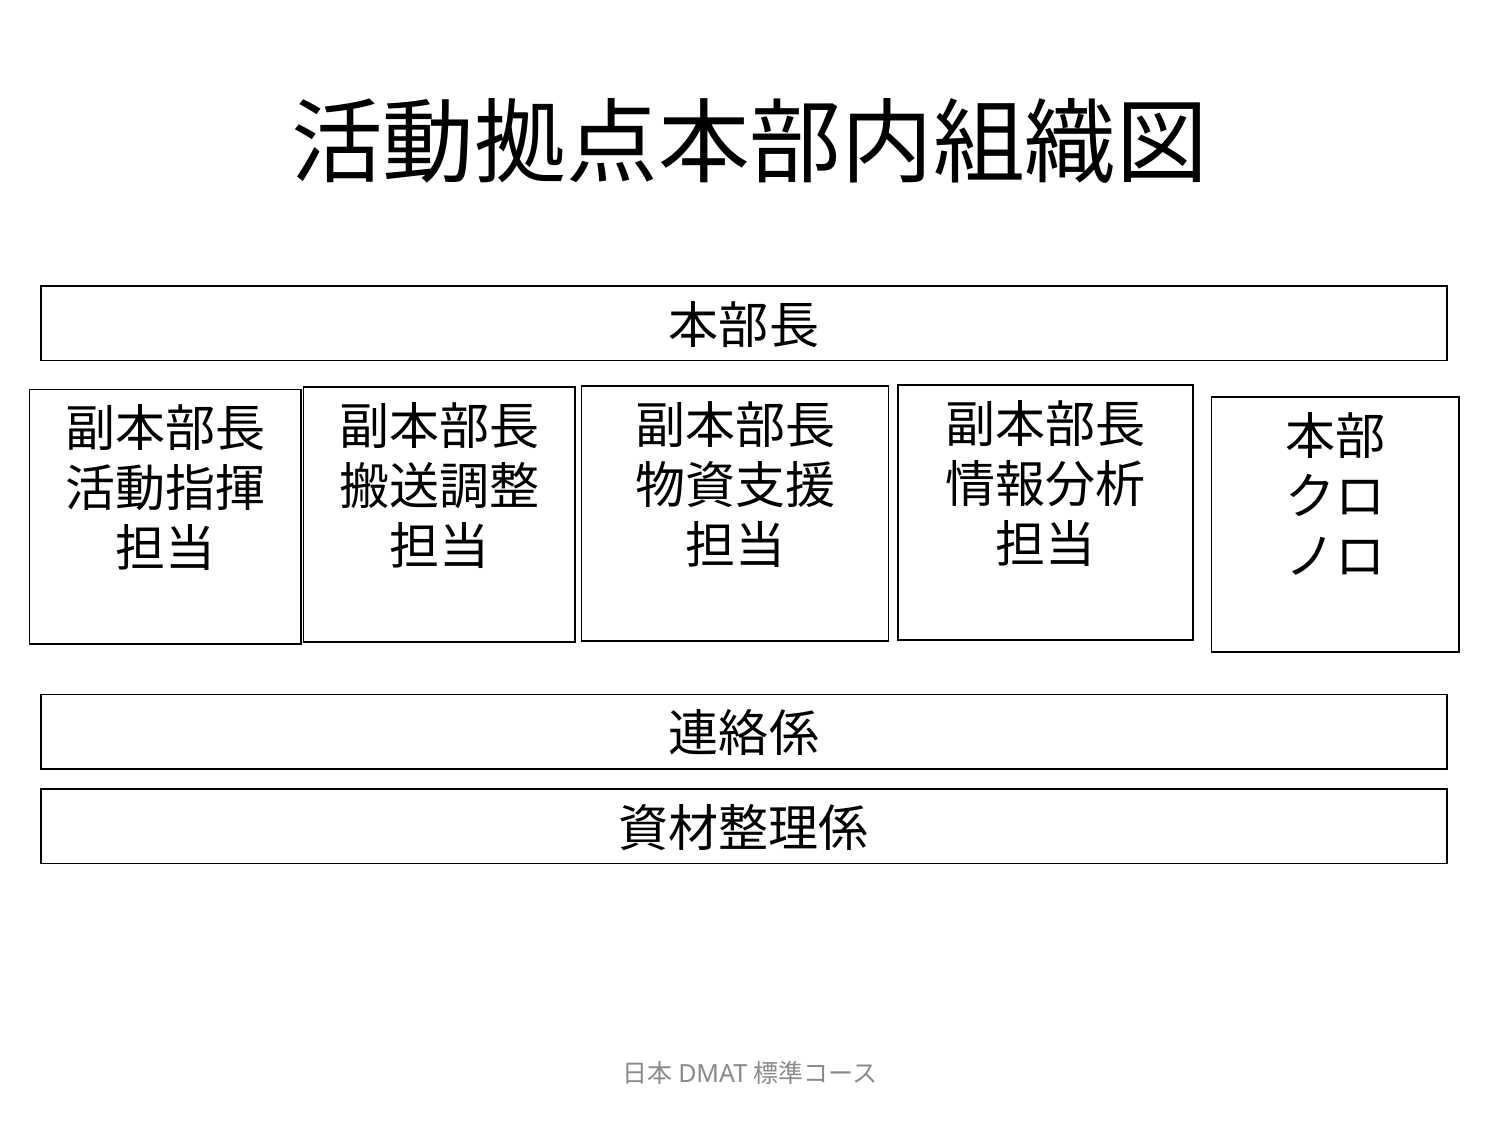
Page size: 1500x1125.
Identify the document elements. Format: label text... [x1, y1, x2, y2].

footer 日本DMAT標準コース [512, 1042, 988, 1103]
title 活動拠点本部内組織図 [75, 45, 1425, 233]
text_box 副本部長 物資支援 担当 [581, 386, 889, 641]
text_box 本部 クロ ノロ [1211, 397, 1460, 652]
text_box 副本部長 活動指揮担当 [29, 389, 301, 644]
text_box 副本部長 搬送調整 担当 [303, 387, 576, 642]
text_box 本部長 [41, 285, 1447, 361]
text_box 連絡係 [41, 694, 1447, 770]
text_box 資材整理係 [41, 788, 1447, 864]
text_box 副本部長 情報分析 担当 [897, 385, 1194, 640]
